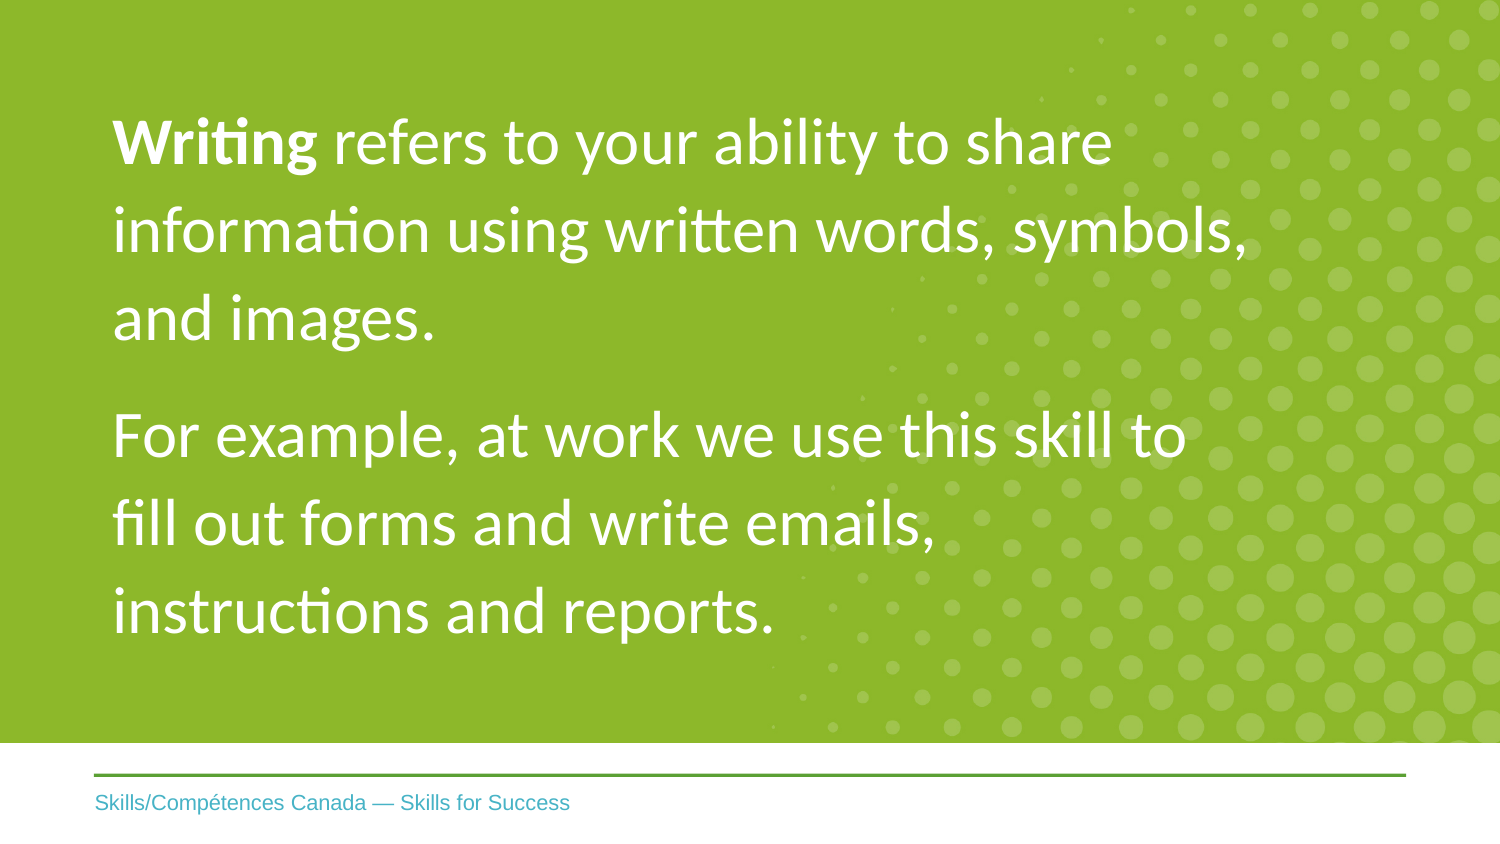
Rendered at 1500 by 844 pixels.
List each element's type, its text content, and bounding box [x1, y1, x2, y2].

list Writing refers to your ability to share information using written words, symbols, and images. For example, at work we use this skill to fill out forms and write emails, instructions and reports. [97, 82, 1273, 685]
picture [0, 0, 1500, 743]
